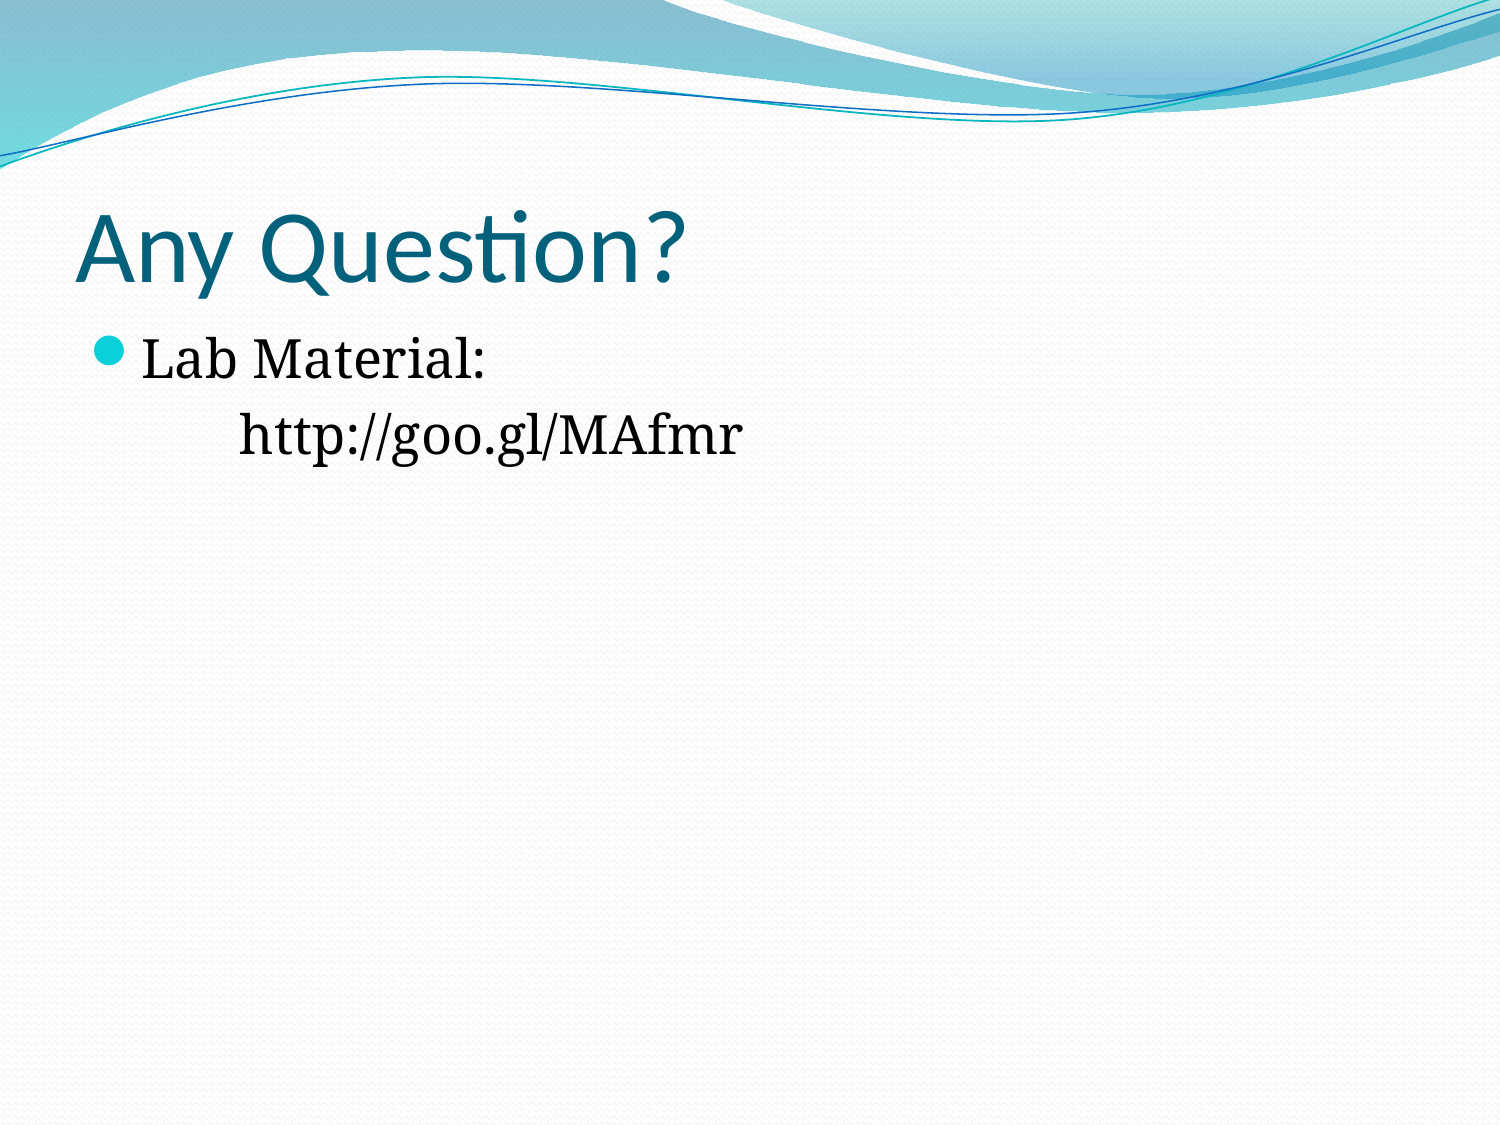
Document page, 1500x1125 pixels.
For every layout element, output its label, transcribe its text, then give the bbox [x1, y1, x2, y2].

title Any Question? [75, 115, 1425, 303]
list Lab Material: http://goo.gl/MAfmr [75, 317, 1425, 1038]
